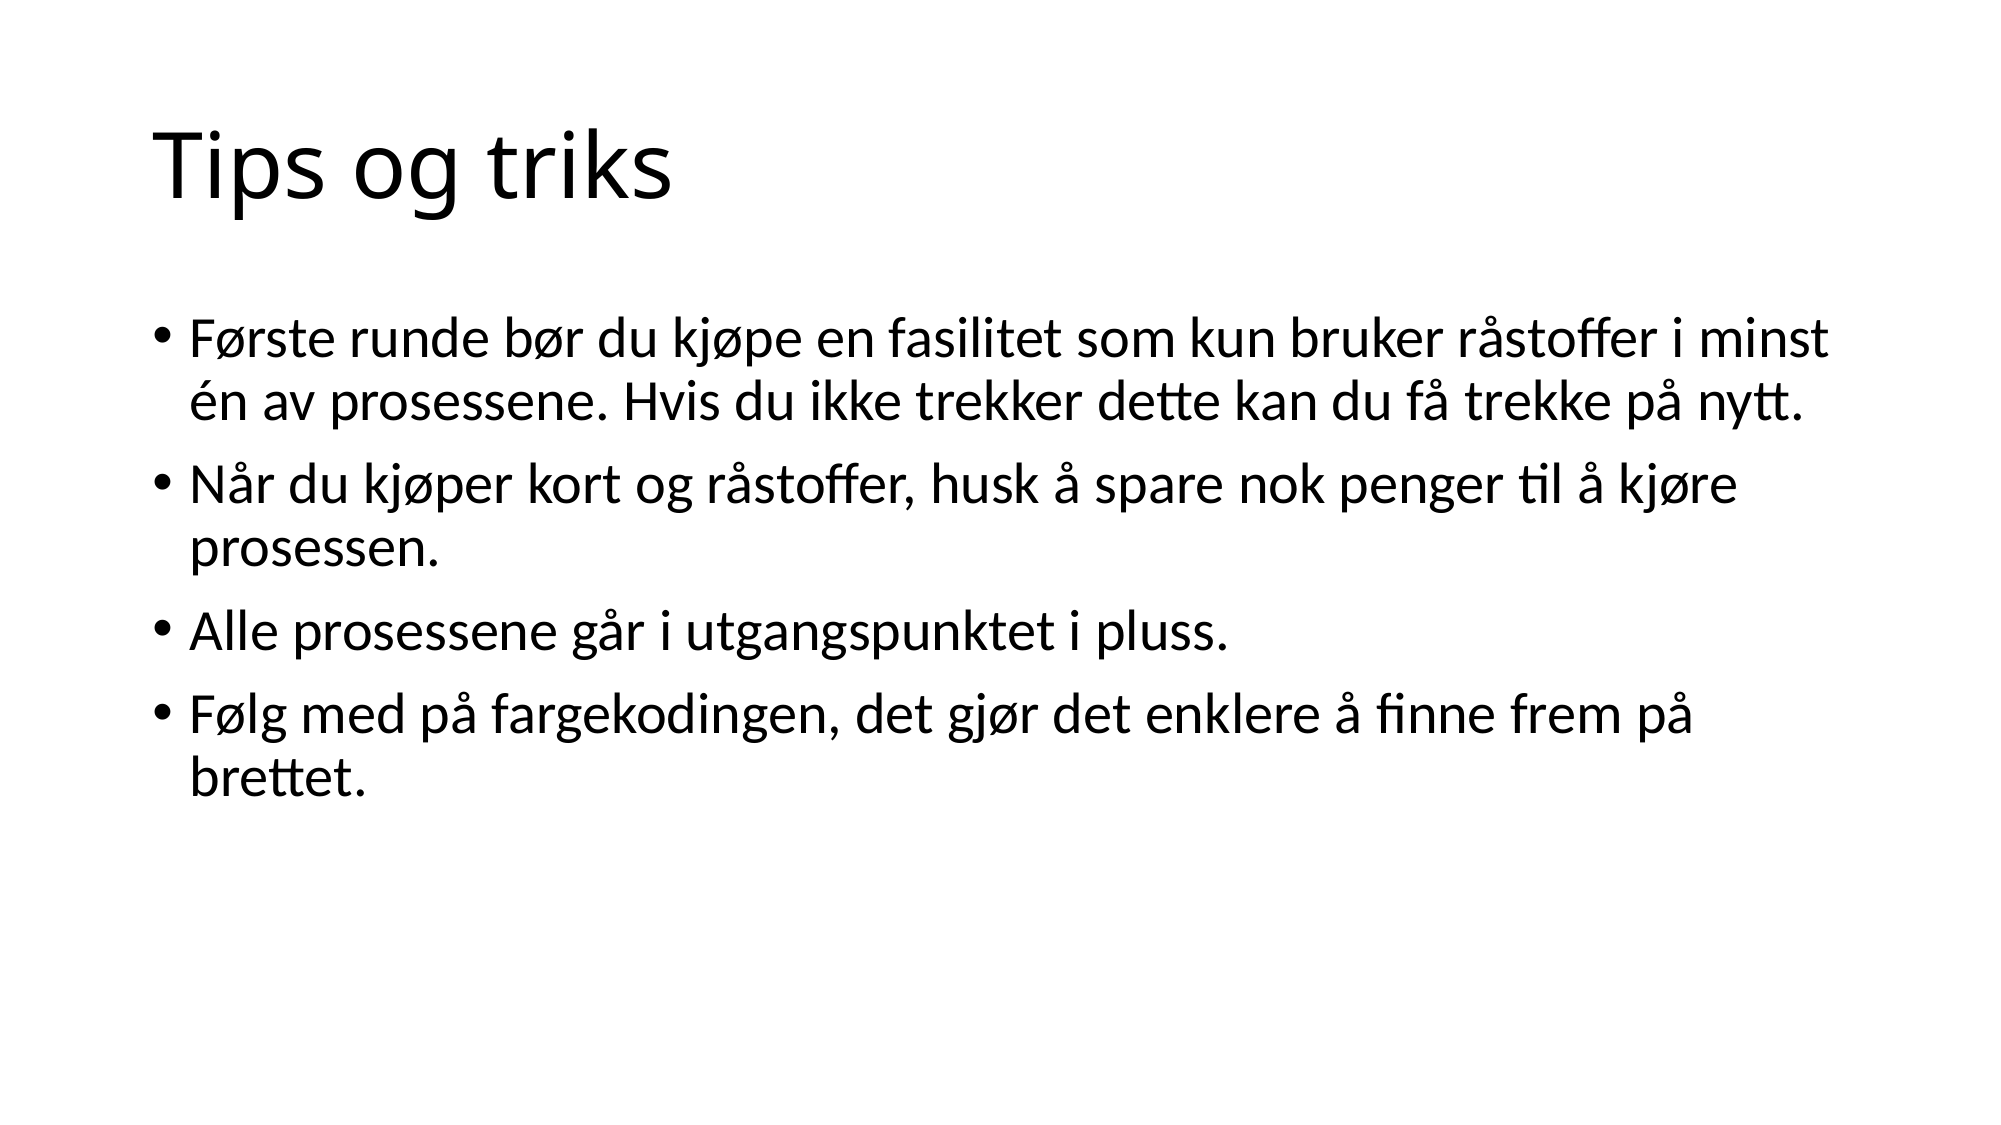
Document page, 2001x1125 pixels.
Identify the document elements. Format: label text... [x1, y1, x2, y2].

list Første runde bør du kjøpe en fasilitet som kun bruker råstoffer i minst én av prosessene. Hvis du ikke trekker dette kan du få trekke på nytt. Når du kjøper kort og råstoffer, husk å spare nok penger til å kjøre prosessen. Alle prosessene går i utgangspunktet i pluss. Følg med på fargekodingen, det gjør det enklere å finne frem på brettet. [137, 299, 1863, 1014]
title Tips og triks [137, 59, 1863, 278]
